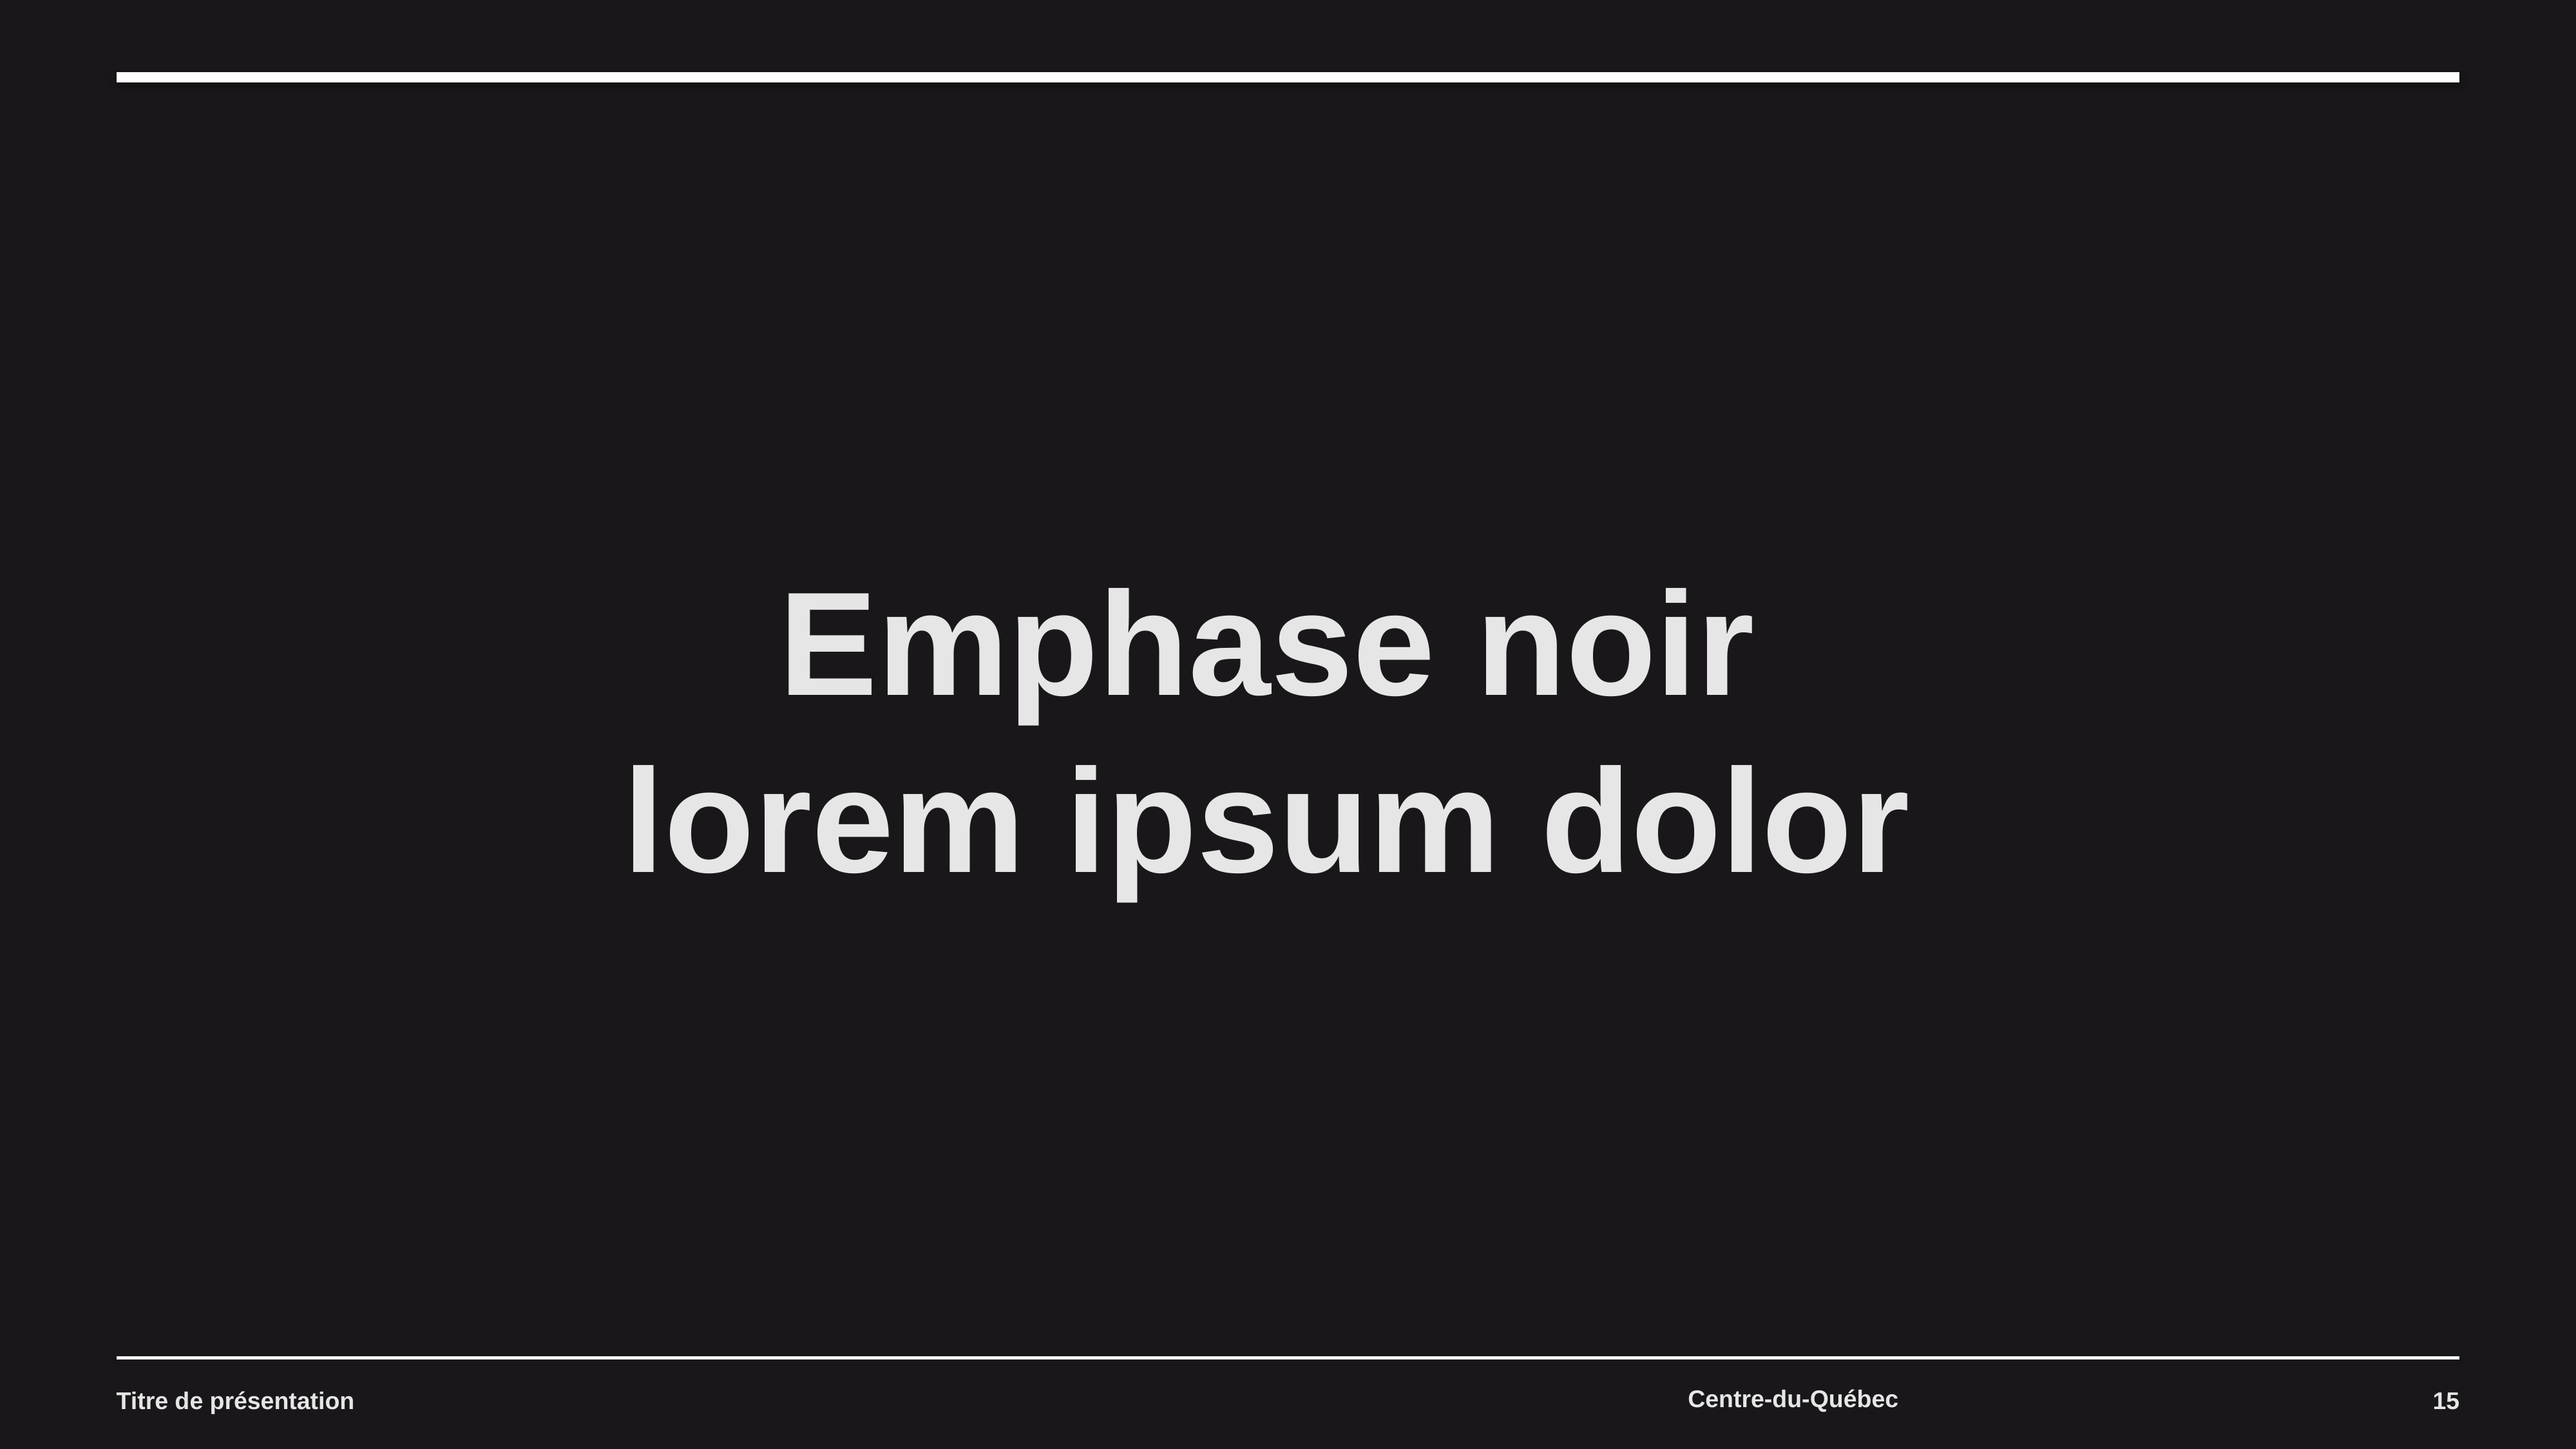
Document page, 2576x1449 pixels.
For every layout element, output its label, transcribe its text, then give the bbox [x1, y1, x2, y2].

title Emphase noir lorem ipsum dolor [116, 155, 2460, 1294]
slide_number 15 [2394, 1383, 2460, 1416]
footer Titre de présentation [116, 1383, 1566, 1416]
